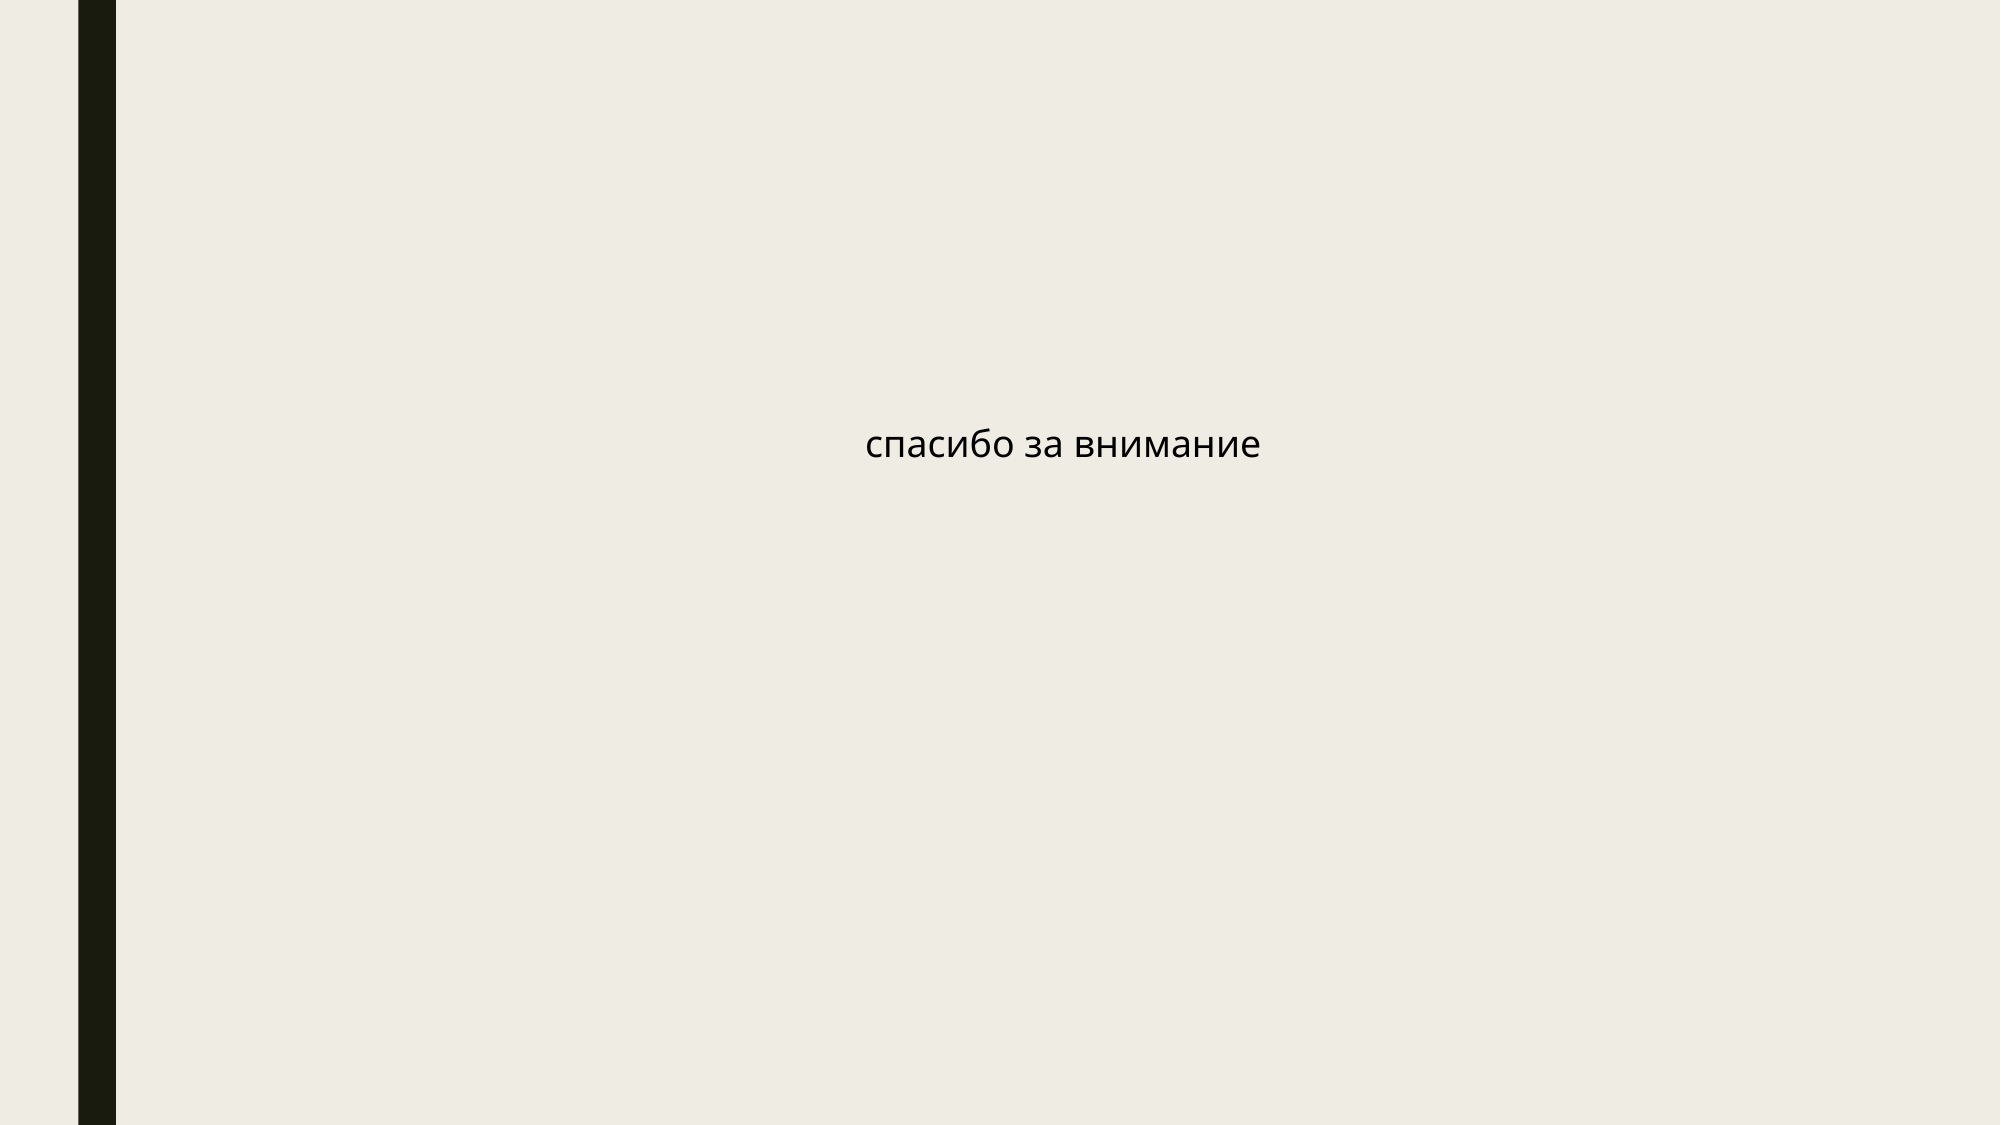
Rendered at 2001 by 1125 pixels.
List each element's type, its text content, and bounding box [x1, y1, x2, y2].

text_box спасибо за внимание [850, 412, 1703, 473]
